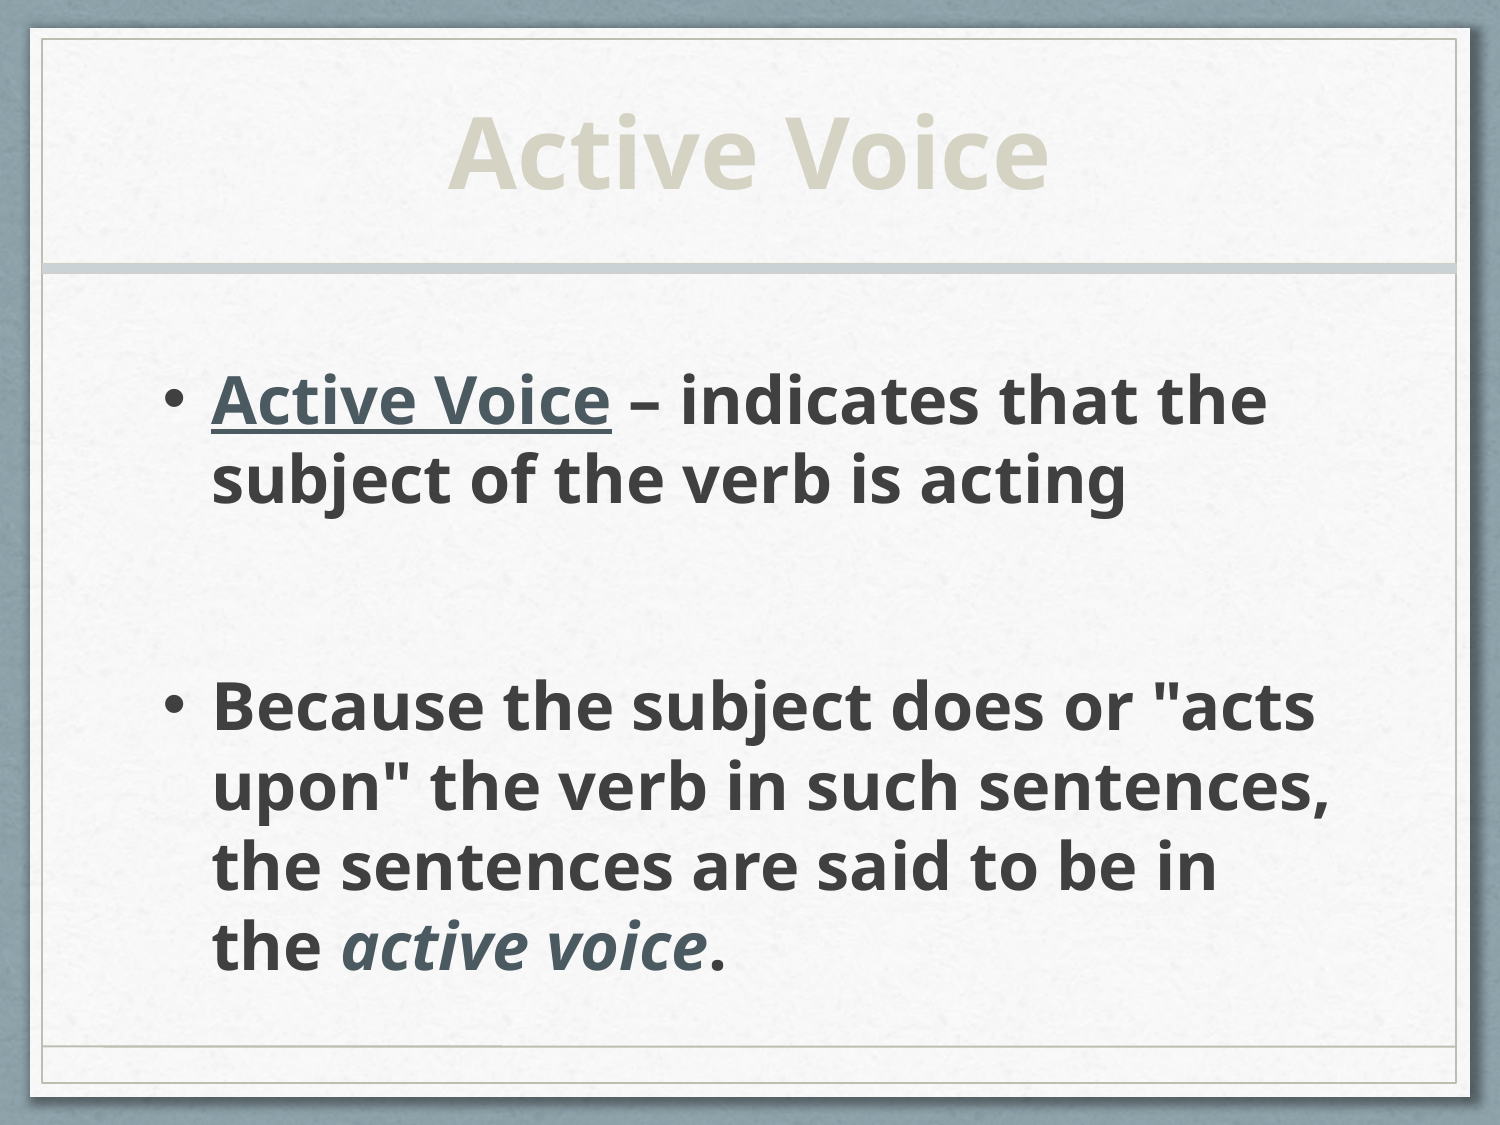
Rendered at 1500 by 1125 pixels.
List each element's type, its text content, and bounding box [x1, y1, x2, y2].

list Active Voice – indicates that the subject of the verb is acting Because the subject does or "acts upon" the verb in such sentences, the sentences are said to be in the active voice. [147, 350, 1353, 995]
picture [30, 28, 1470, 1097]
title Active Voice [147, 40, 1353, 260]
